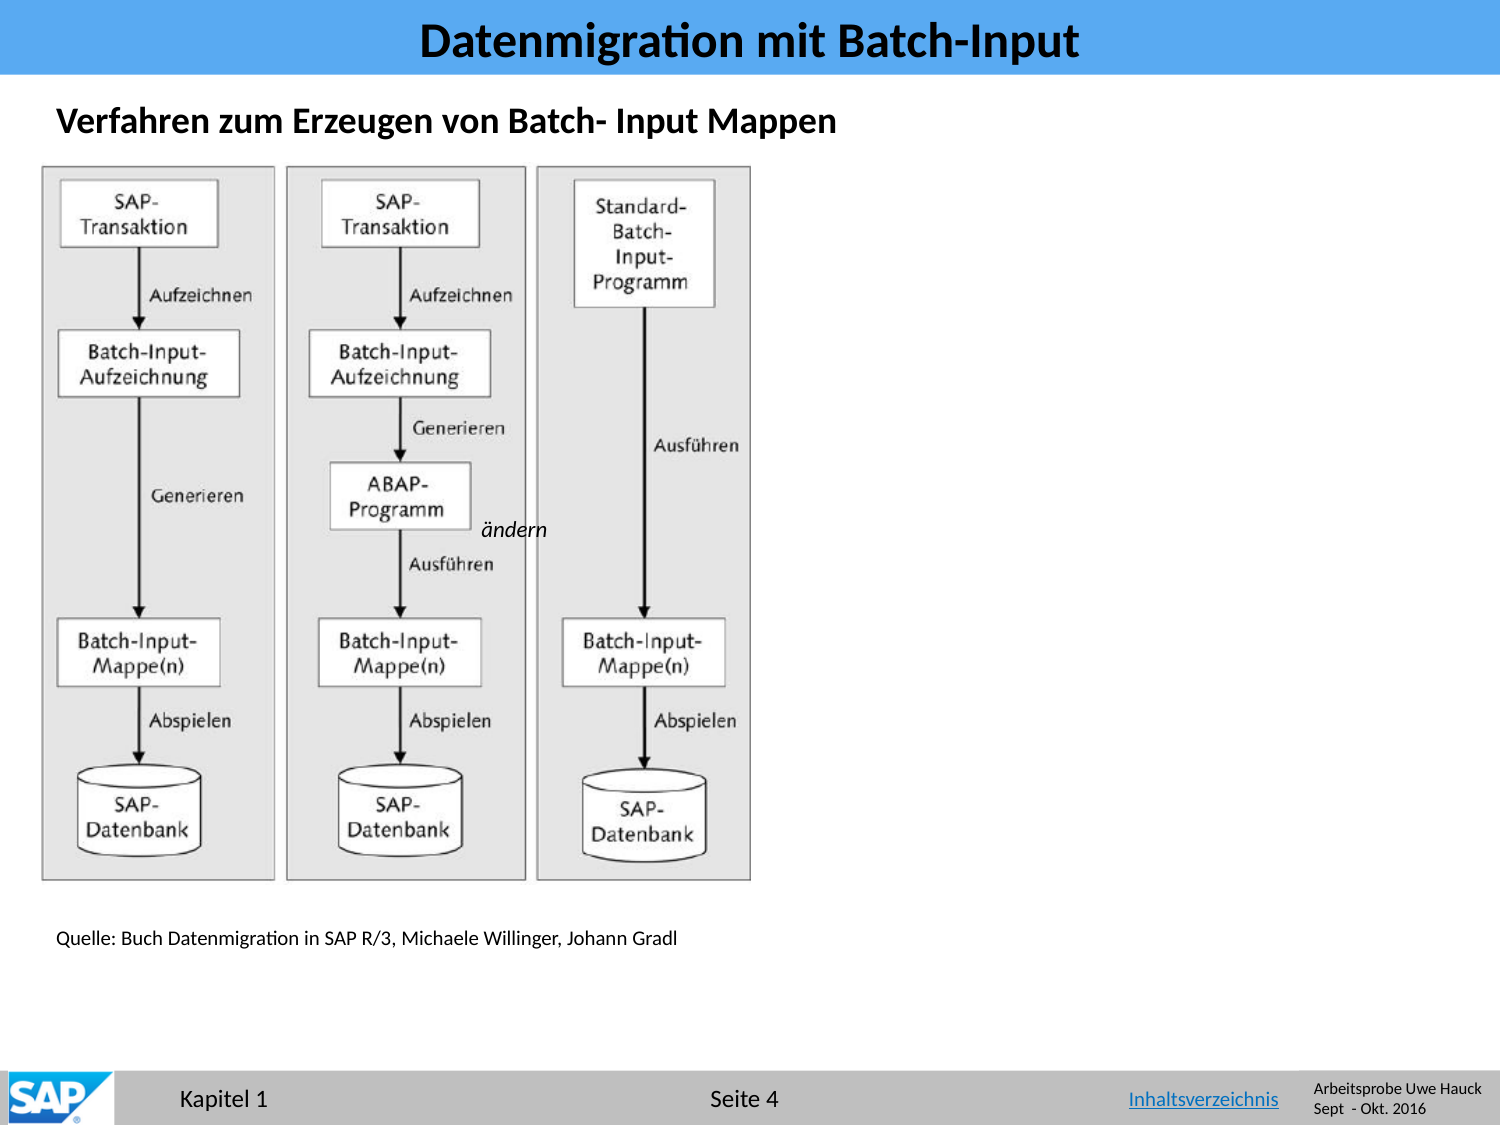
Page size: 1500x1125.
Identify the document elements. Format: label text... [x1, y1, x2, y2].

text_box Inhaltsverzeichnis [1106, 1078, 1299, 1118]
text_box Quelle: Buch Datenmigration in SAP R/3, Michaele Willinger, Johann Gradl [41, 916, 1459, 957]
picture [7, 1070, 115, 1125]
text_box Kapitel 1 Seite 4 [165, 1075, 1105, 1120]
picture [41, 162, 751, 886]
text_box [0, 1070, 6, 1125]
text_box Verfahren zum Erzeugen von Batch- Input Mappen [41, 88, 1459, 149]
text_box Arbeitsprobe Uwe Hauck Sept - Okt. 2016 [1299, 1070, 1500, 1125]
text_box [115, 1070, 1299, 1125]
text_box Datenmigration mit Batch-Input [0, 0, 1500, 75]
